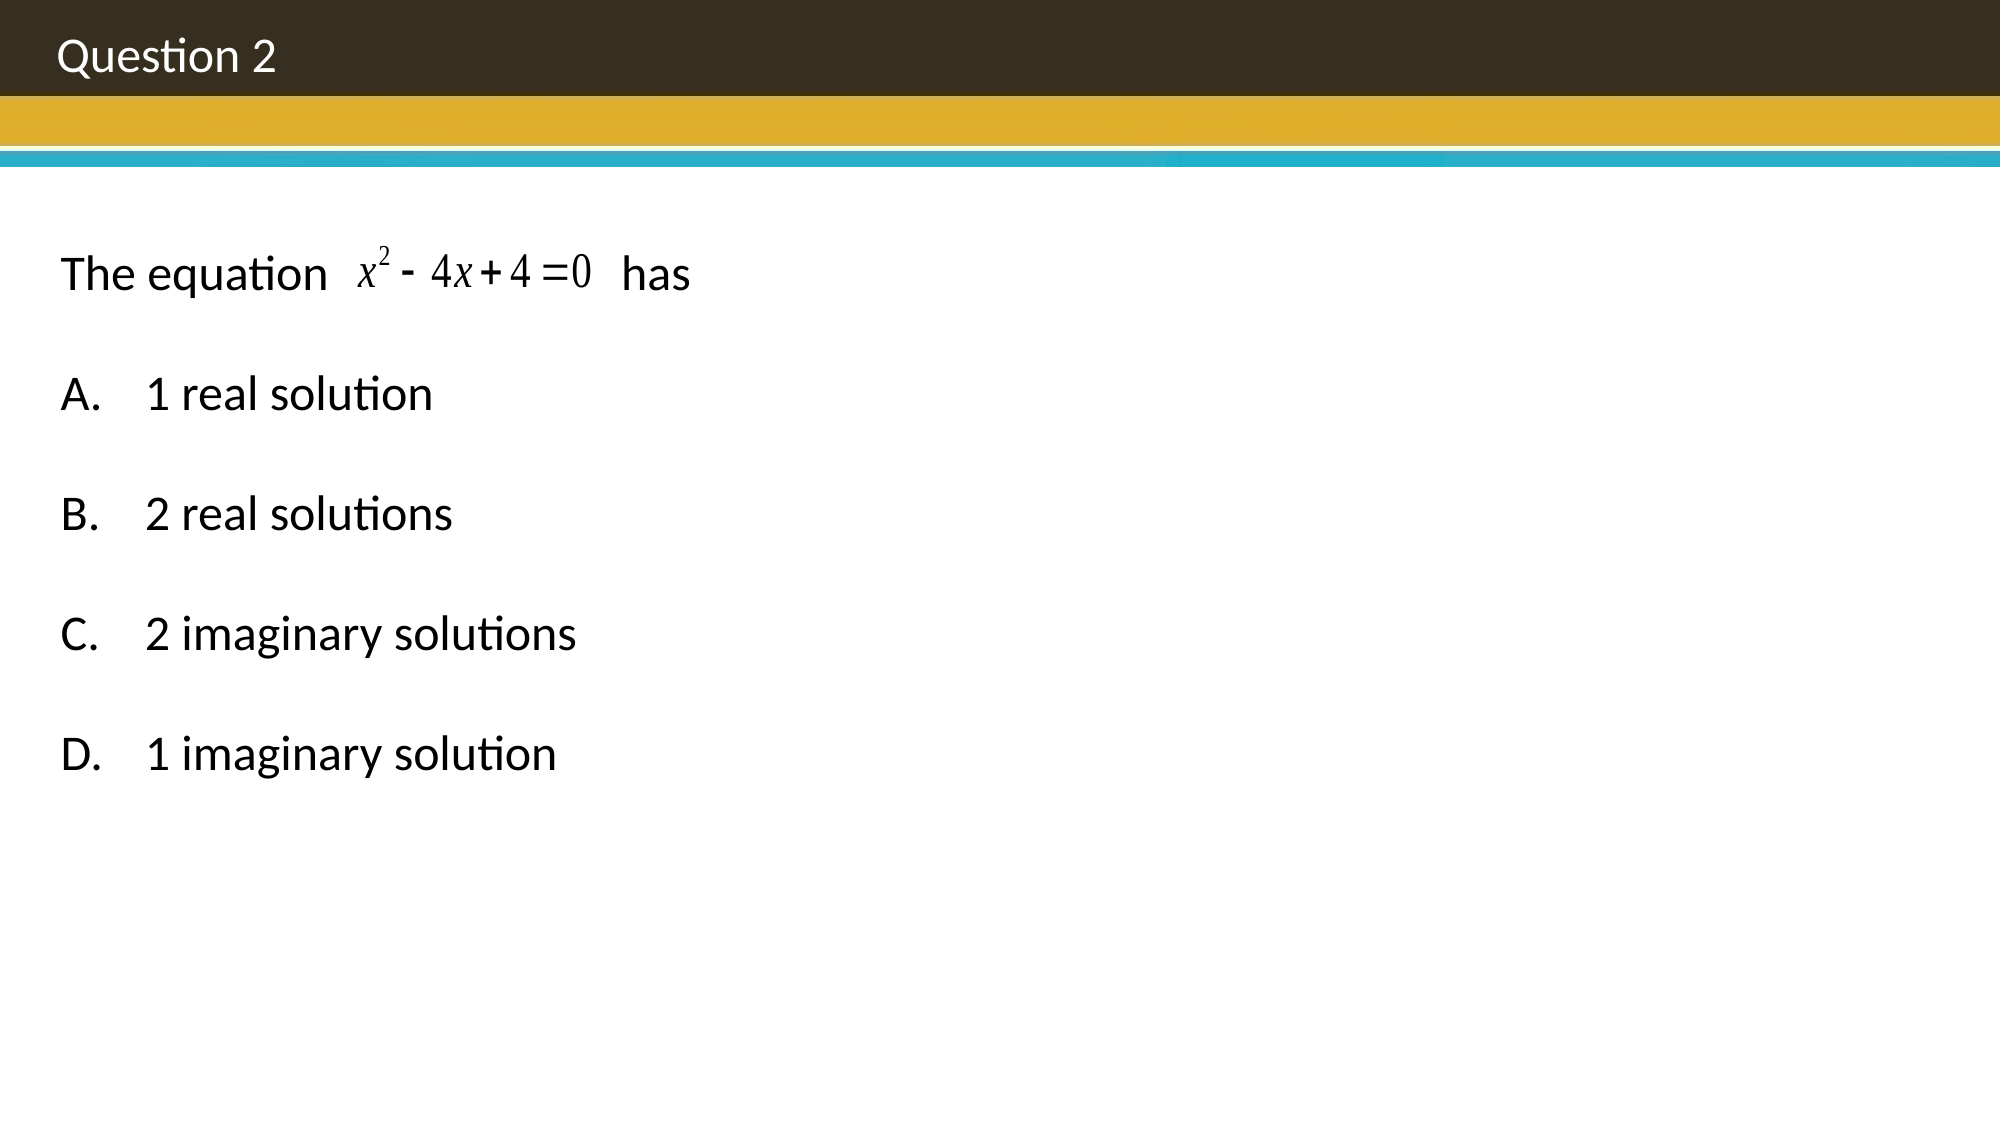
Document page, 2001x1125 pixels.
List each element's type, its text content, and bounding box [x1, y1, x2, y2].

picture [349, 233, 598, 300]
text_box Question 2 [41, 14, 293, 90]
text_box The equation has 1 real solution 2 real solutions 2 imaginary solutions 1 imaginary solution [45, 233, 1945, 849]
picture [0, 0, 2000, 167]
